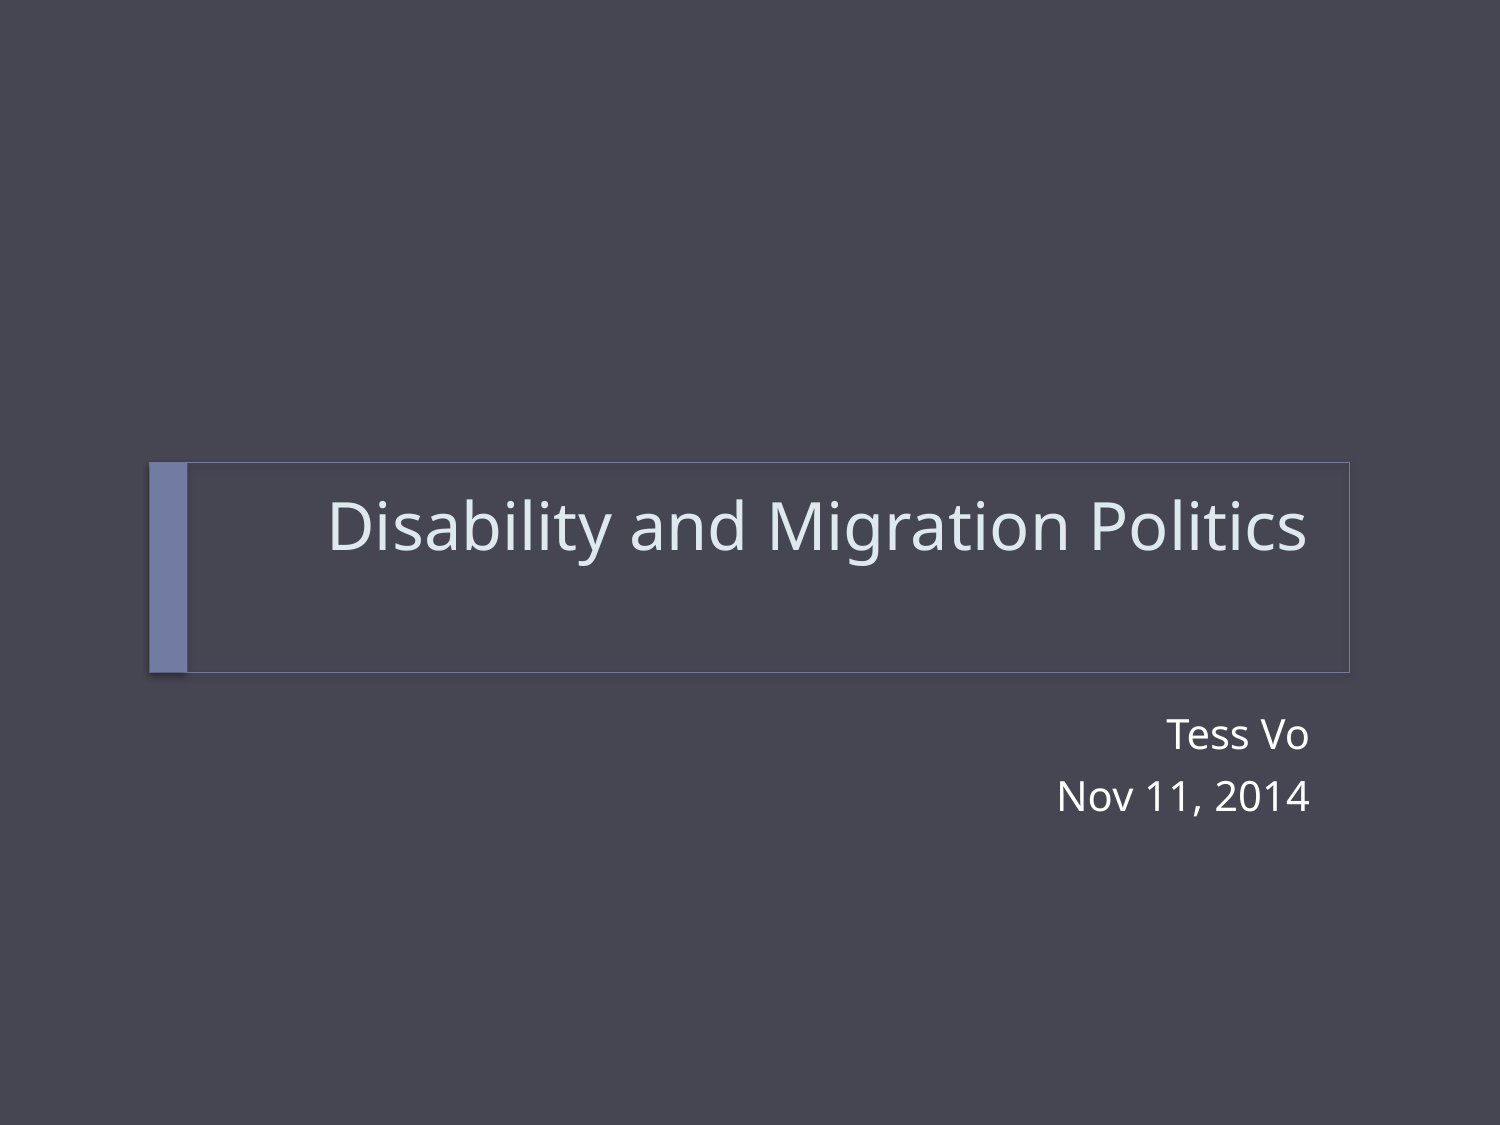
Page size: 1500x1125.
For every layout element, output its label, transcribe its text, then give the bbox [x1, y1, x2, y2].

title Disability and Migration Politics [200, 476, 1325, 652]
list Tess Vo Nov 11, 2014 [212, 699, 1325, 888]
